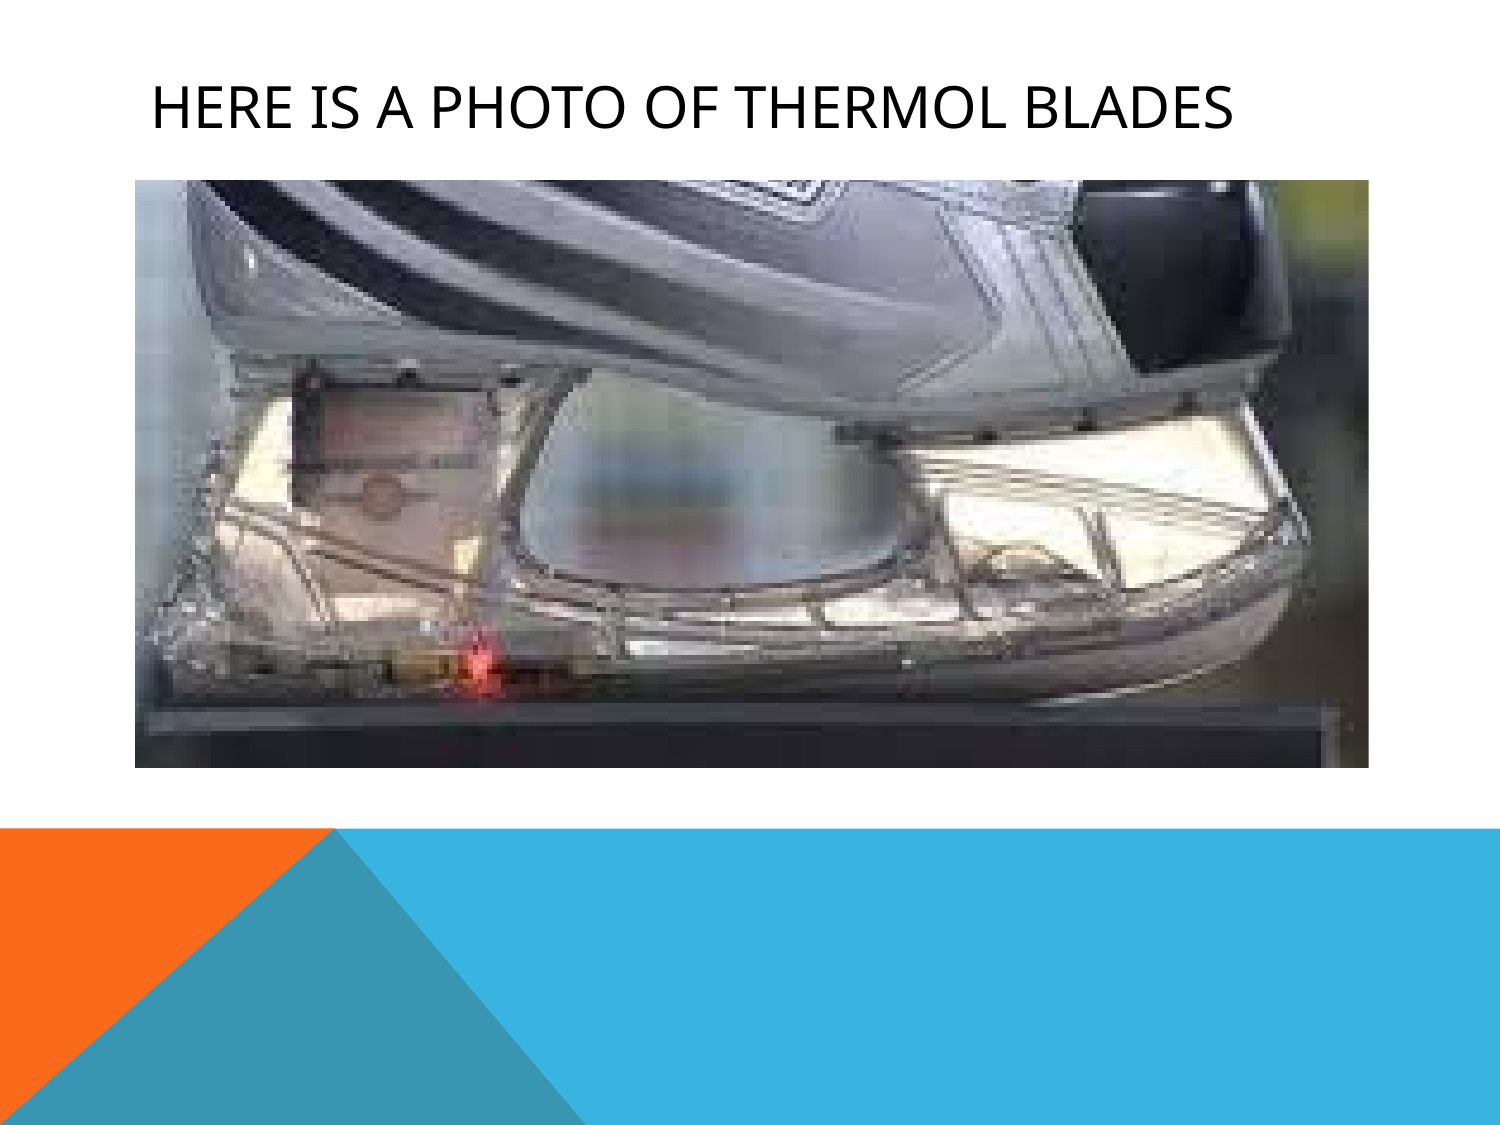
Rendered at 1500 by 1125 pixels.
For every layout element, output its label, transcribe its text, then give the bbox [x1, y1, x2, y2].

title Here is a photo of thermol blades [135, 60, 1369, 150]
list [134, 180, 1369, 768]
